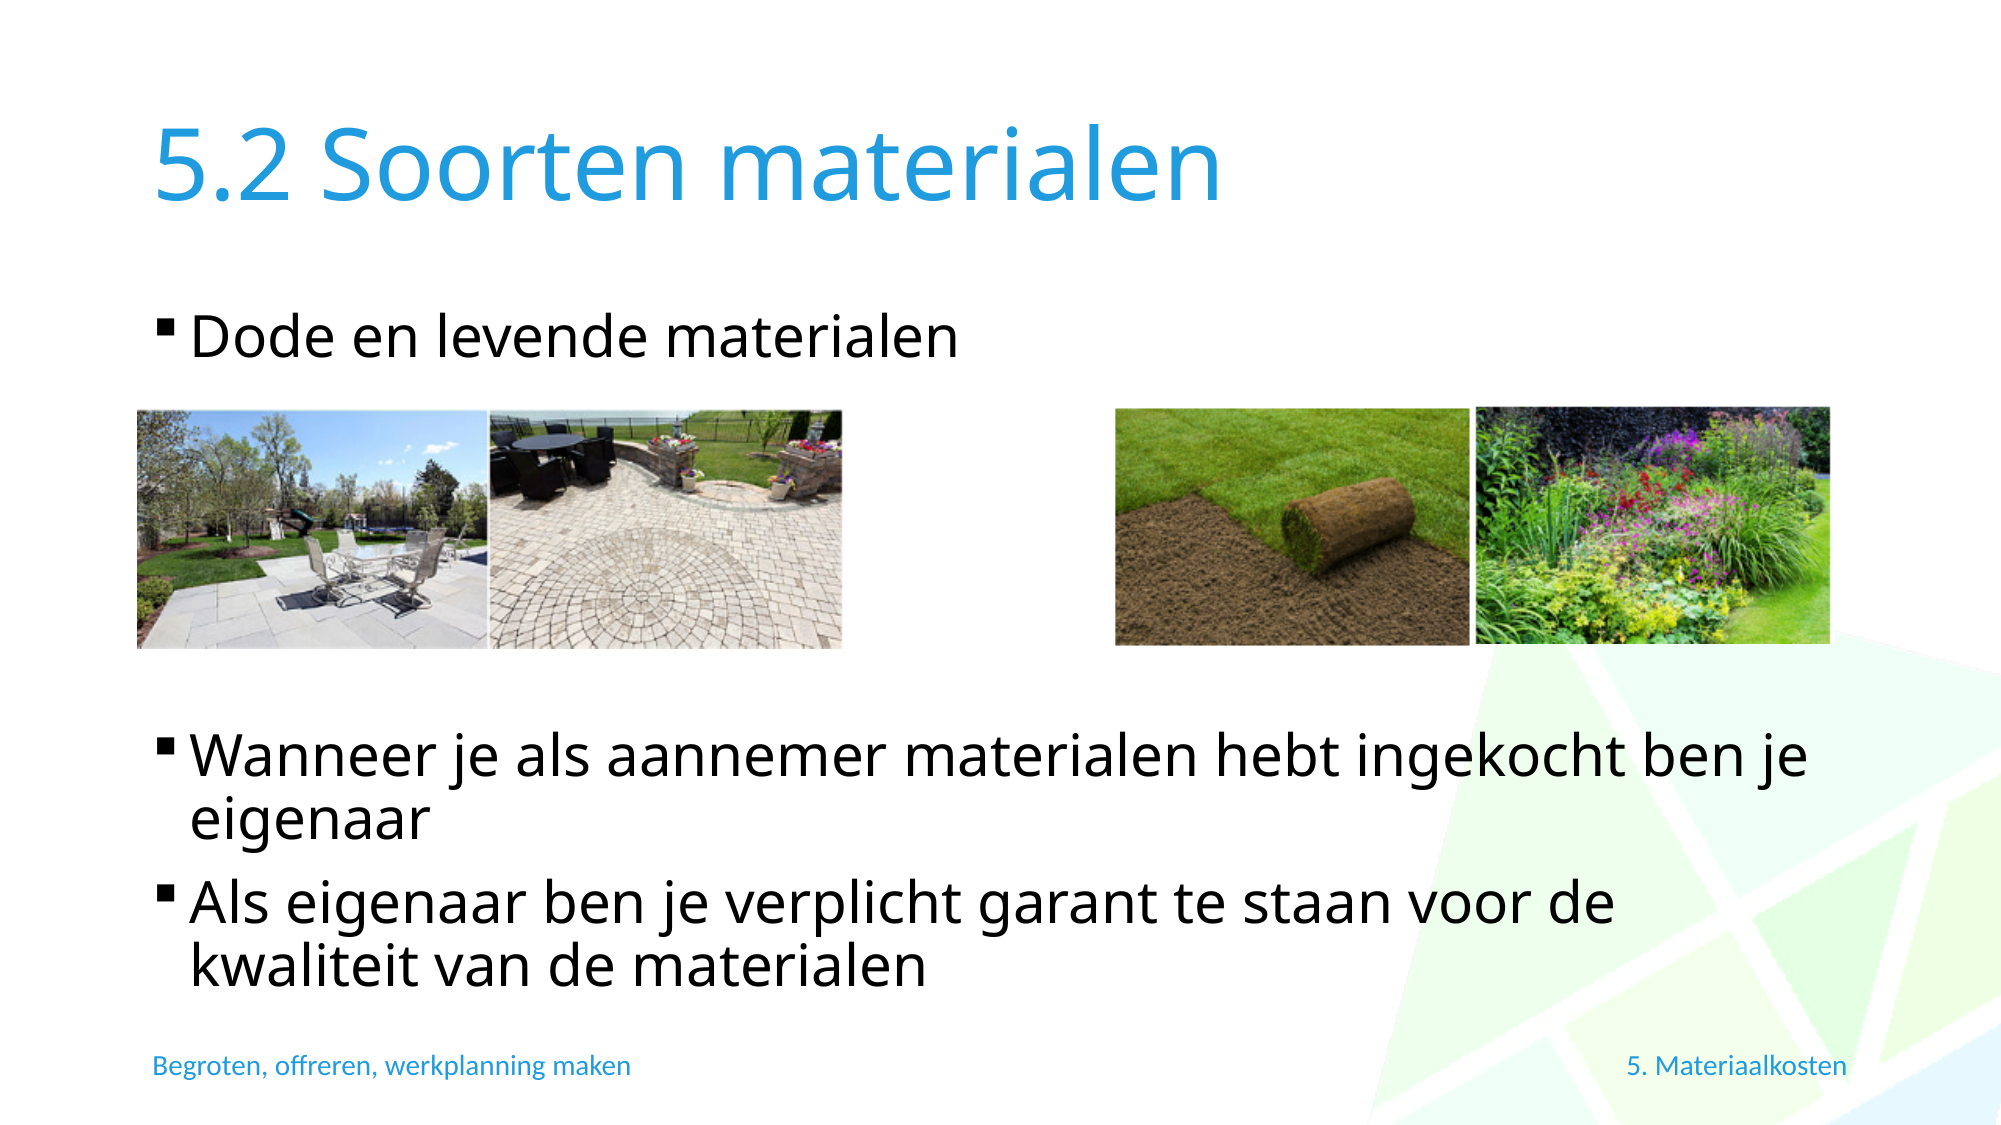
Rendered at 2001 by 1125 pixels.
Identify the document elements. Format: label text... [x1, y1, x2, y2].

picture [137, 407, 847, 649]
list 5. Materiaalkosten [1412, 1042, 1863, 1103]
picture [1114, 404, 1835, 649]
title 5.2 Soorten materialen [137, 59, 1863, 278]
list Dode en levende materialen Wanneer je als aannemer materialen hebt ingekocht ben je eigenaar Als eigenaar ben je verplicht garant te staan voor de kwaliteit van de materialen [137, 299, 1863, 1014]
list Begroten, offreren, werkplanning maken [137, 1042, 658, 1087]
